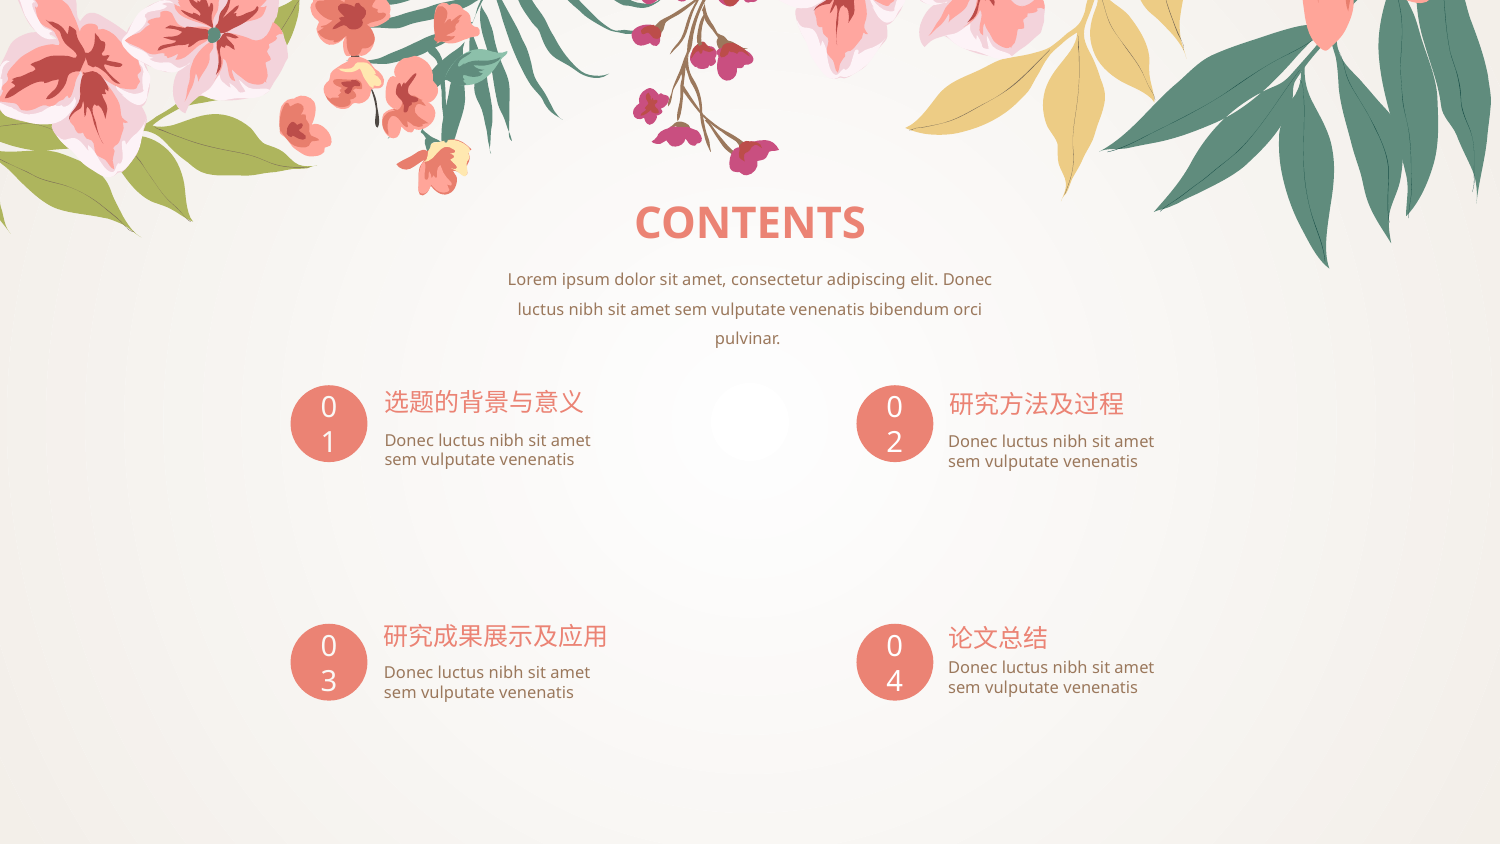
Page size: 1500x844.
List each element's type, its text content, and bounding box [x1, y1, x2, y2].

text_box 03 [289, 622, 369, 702]
text_box 04 [855, 622, 933, 702]
text_box 选题的背景与意义 [370, 379, 601, 422]
text_box 研究成果展示及应用 [368, 613, 624, 659]
text_box Donec luctus nibh sit amet sem vulputate venenatis [933, 649, 1196, 704]
text_box 研究方法及过程 [934, 380, 1140, 423]
text_box Donec luctus nibh sit amet sem vulputate venenatis [933, 423, 1196, 478]
text_box CONTENTS [619, 187, 881, 251]
text_box Lorem ipsum dolor sit amet, consectetur adipiscing elit. Donec luctus nibh sit amet sem vulputate venenatis bibendum orci pulvinar. [470, 251, 1030, 356]
text_box Donec luctus nibh sit amet sem vulputate venenatis [369, 655, 632, 710]
text_box 01 [289, 384, 369, 464]
text_box 02 [855, 384, 934, 464]
text_box Donec luctus nibh sit amet sem vulputate venenatis [369, 422, 633, 477]
text_box 论文总结 [934, 615, 1064, 649]
